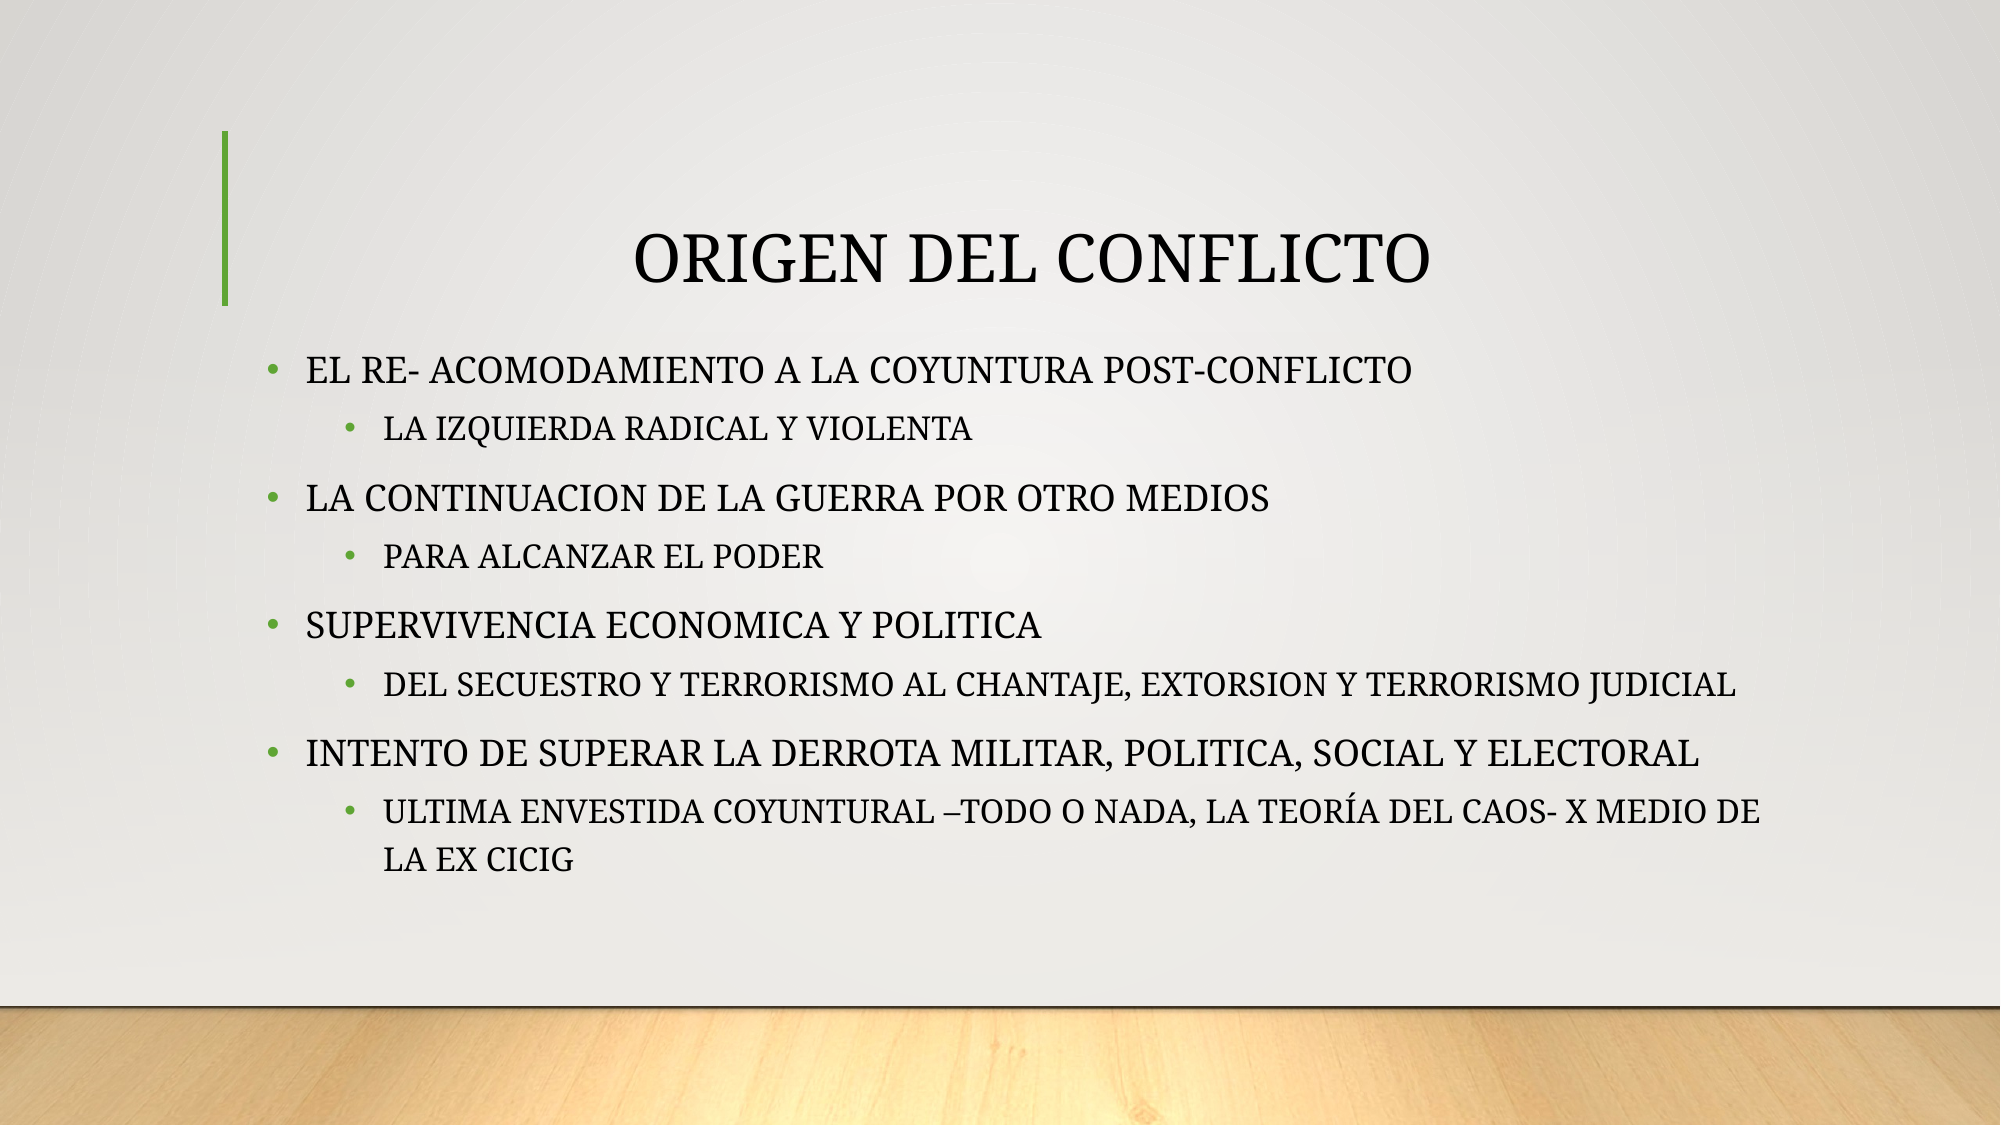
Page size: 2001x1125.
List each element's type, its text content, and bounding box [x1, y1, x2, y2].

list EL RE- ACOMODAMIENTO A LA COYUNTURA POST-CONFLICTO LA IZQUIERDA RADICAL Y VIOLENTA LA CONTINUACION DE LA GUERRA POR OTRO MEDIOS PARA ALCANZAR EL PODER SUPERVIVENCIA ECONOMICA Y POLITICA DEL SECUESTRO Y TERRORISMO AL CHANTAJE, EXTORSION Y TERRORISMO JUDICIAL INTENTO DE SUPERAR LA DERROTA MILITAR, POLITICA, SOCIAL Y ELECTORAL ULTIMA ENVESTIDA COYUNTURAL –TODO O NADA, LA TEORÍA DEL CAOS- X MEDIO DE LA EX CICIG [251, 330, 1814, 897]
title ORIGEN DEL CONFLICTO [251, 131, 1814, 305]
picture [0, 1006, 2000, 1125]
